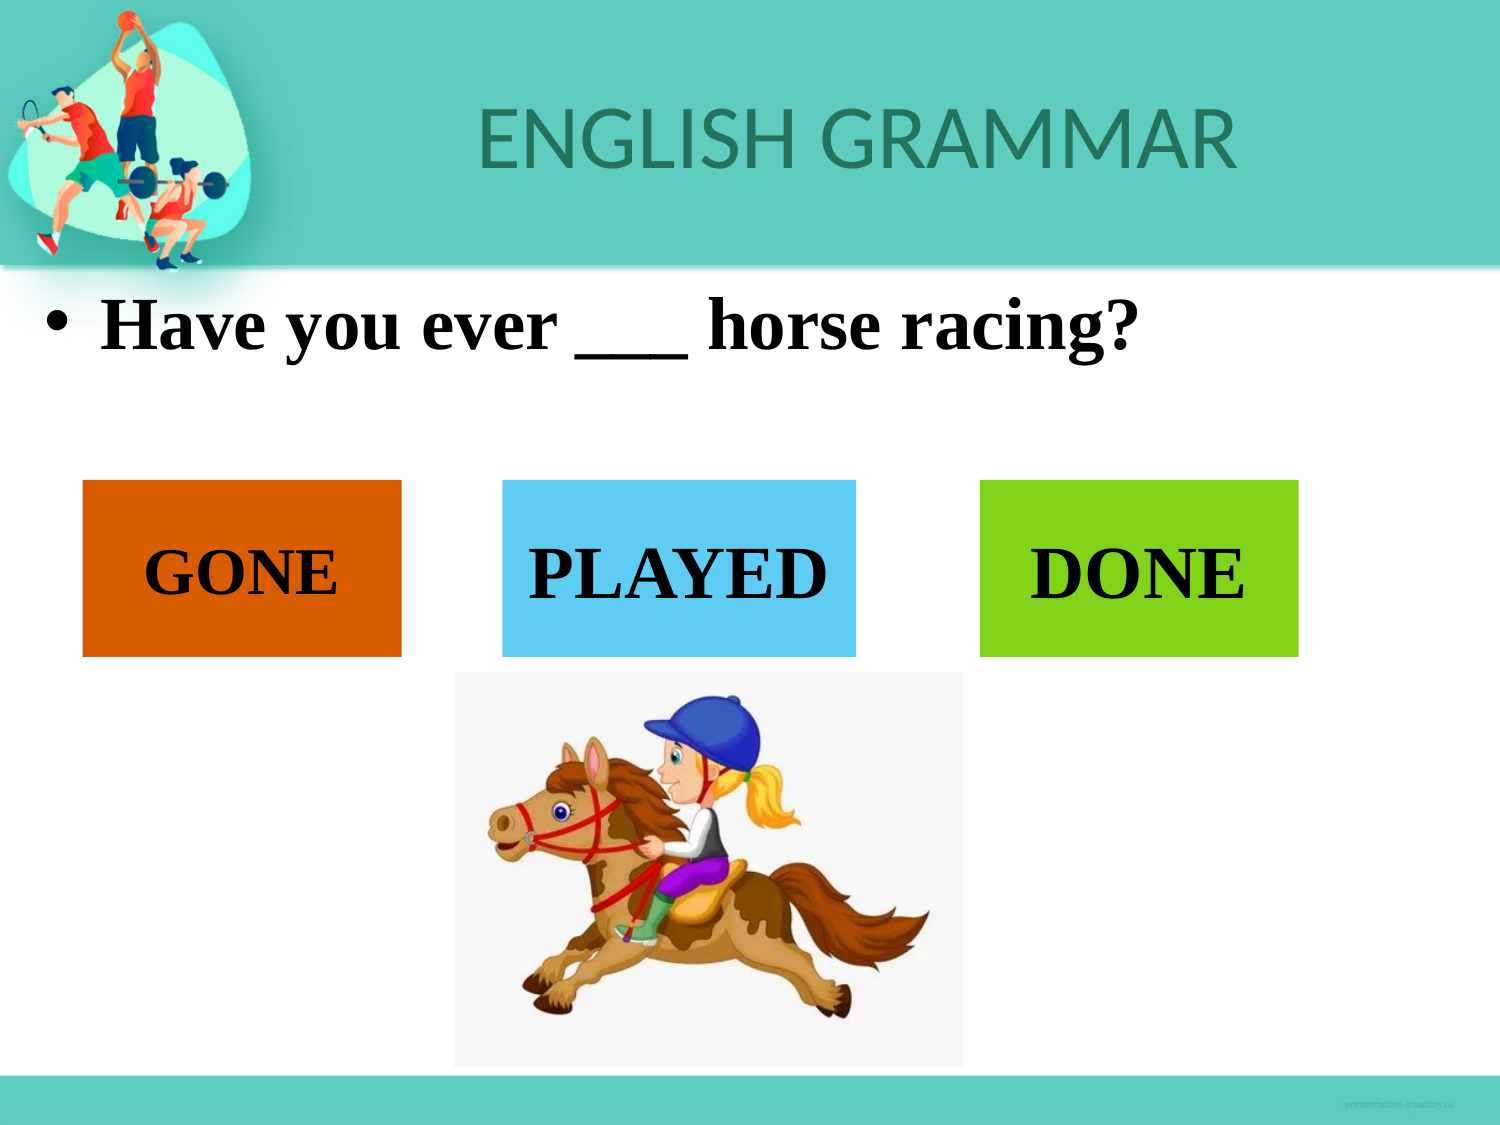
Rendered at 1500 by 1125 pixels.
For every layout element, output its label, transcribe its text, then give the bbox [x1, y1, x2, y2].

text_box PLAYED [500, 478, 858, 659]
title ENGLISH GRAMMAR [242, 37, 1475, 227]
list Have you ever ___ horse racing? [29, 267, 1471, 1012]
text_box GONE [81, 478, 404, 659]
picture [0, 0, 1500, 1125]
text_box DONE [978, 478, 1301, 659]
